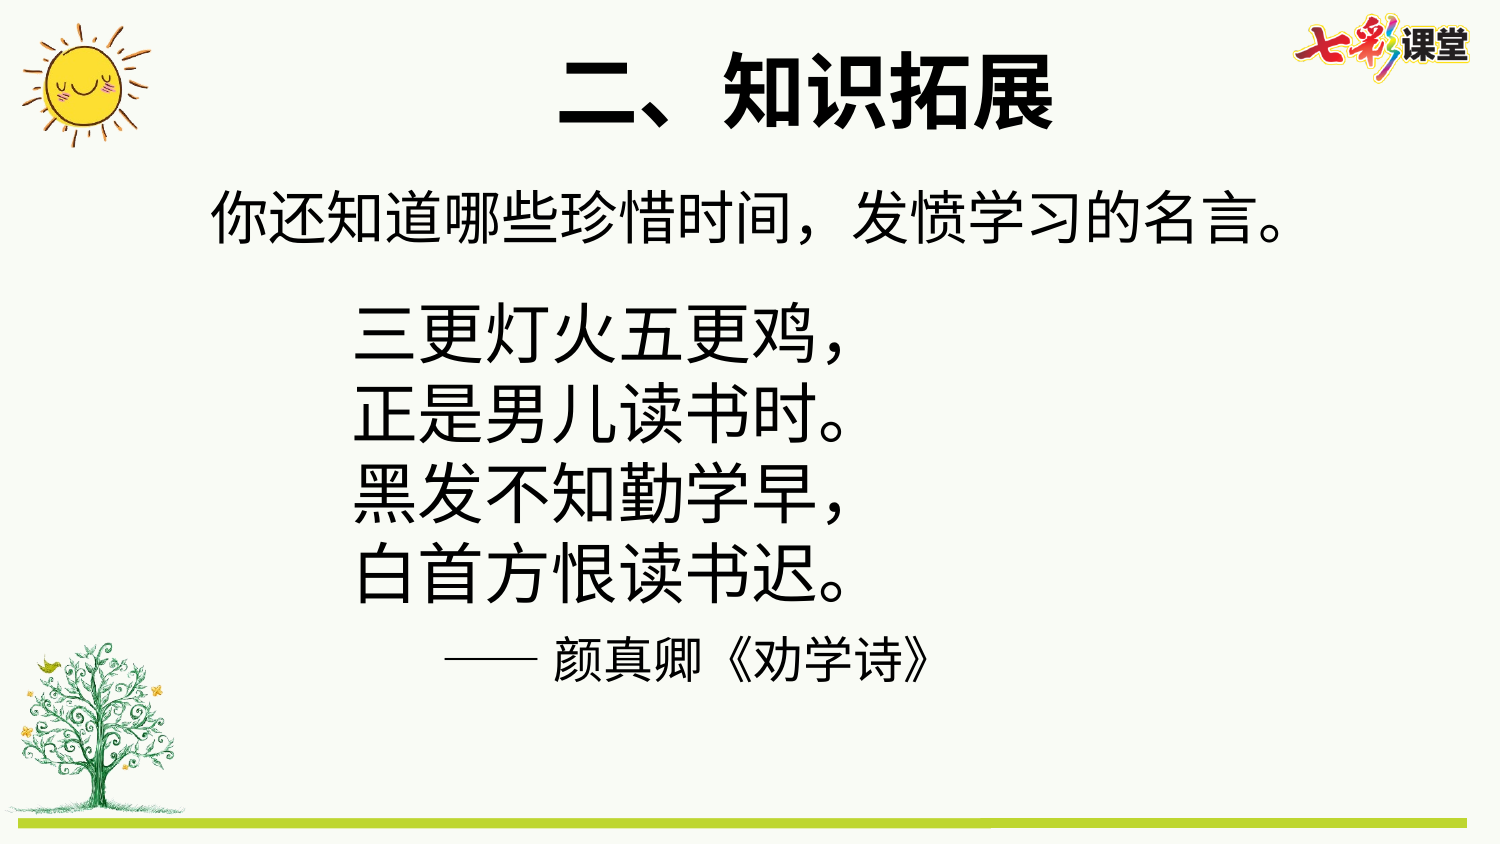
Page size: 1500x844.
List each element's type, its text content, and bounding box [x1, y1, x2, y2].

text_box 二、知识拓展 [541, 32, 1071, 147]
picture [0, 0, 173, 172]
picture [1291, 9, 1472, 87]
text_box 你还知道哪些珍惜时间，发愤学习的名言。 [195, 173, 1333, 259]
picture [0, 608, 1467, 844]
text_box 三更灯火五更鸡， 正是男儿读书时。 黑发不知勤学早， 白首方恨读书迟。 ——颜真卿《劝学诗》 [336, 284, 1117, 700]
